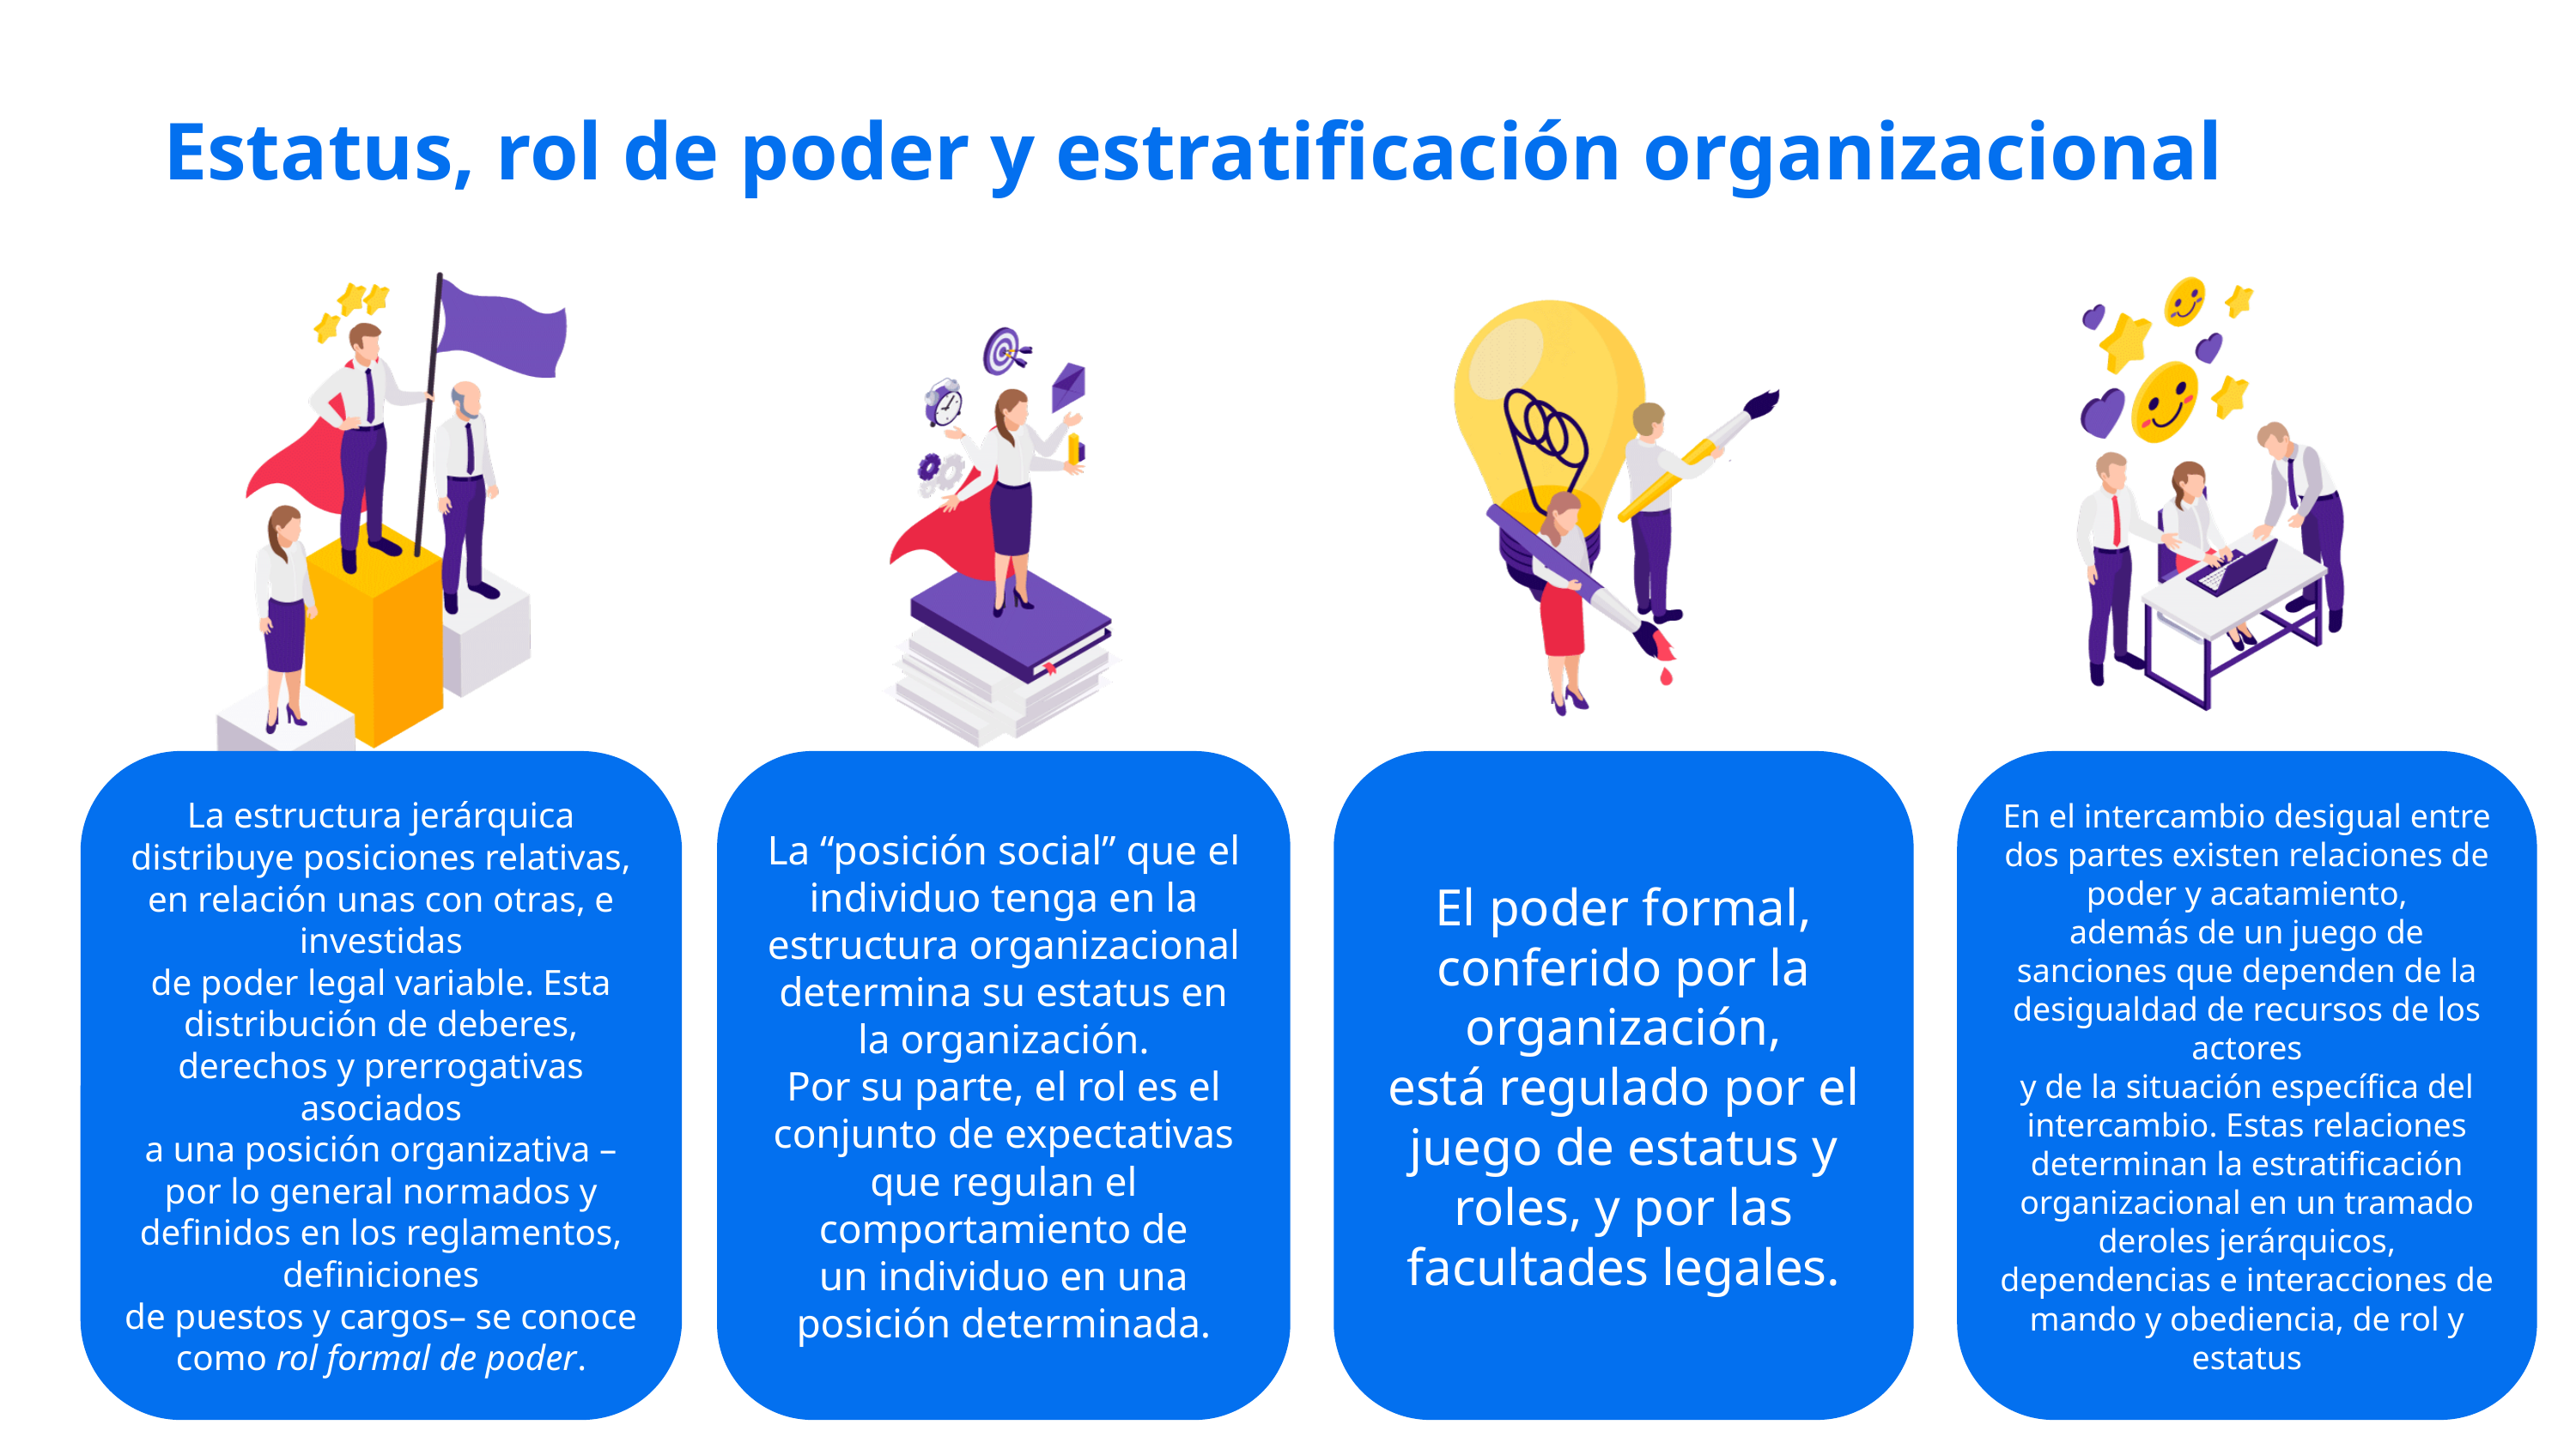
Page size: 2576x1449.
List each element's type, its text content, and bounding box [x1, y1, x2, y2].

text_box La estructura jerárquica distribuye posiciones relativas, en relación unas con otras, e investidas de poder legal variable. Esta distribución de deberes, derechos y prerrogativas asociados a una posición organizativa –por lo general normados y definidos en los reglamentos, definiciones de puestos y cargos– se conoce como rol formal de poder. [80, 870, 683, 1421]
picture [37, 155, 2539, 870]
text_box Estatus, rol de poder y estratificación organizacional [150, 106, 2426, 155]
text_box En el intercambio desigual entre dos partes existen relaciones de poder y acatamiento, además de un juego de sanciones que dependen de la desigualdad de recursos de los actores y de la situación específica del intercambio. Estas relaciones determinan la estratificación organizacional en un tramado deroles jerárquicos, dependencias e interacciones de mando y obediencia, de rol y estatus [1956, 870, 2538, 1421]
text_box La “posición social” que el individuo tenga en la estructura organizacional determina su estatus en la organización. Por su parte, el rol es el conjunto de expectativas que regulan el comportamiento de un individuo en una posición determinada. [716, 870, 1291, 1421]
text_box El poder formal, conferido por la organización, está regulado por el juego de estatus y roles, y por las facultades legales. [1333, 870, 1915, 1421]
